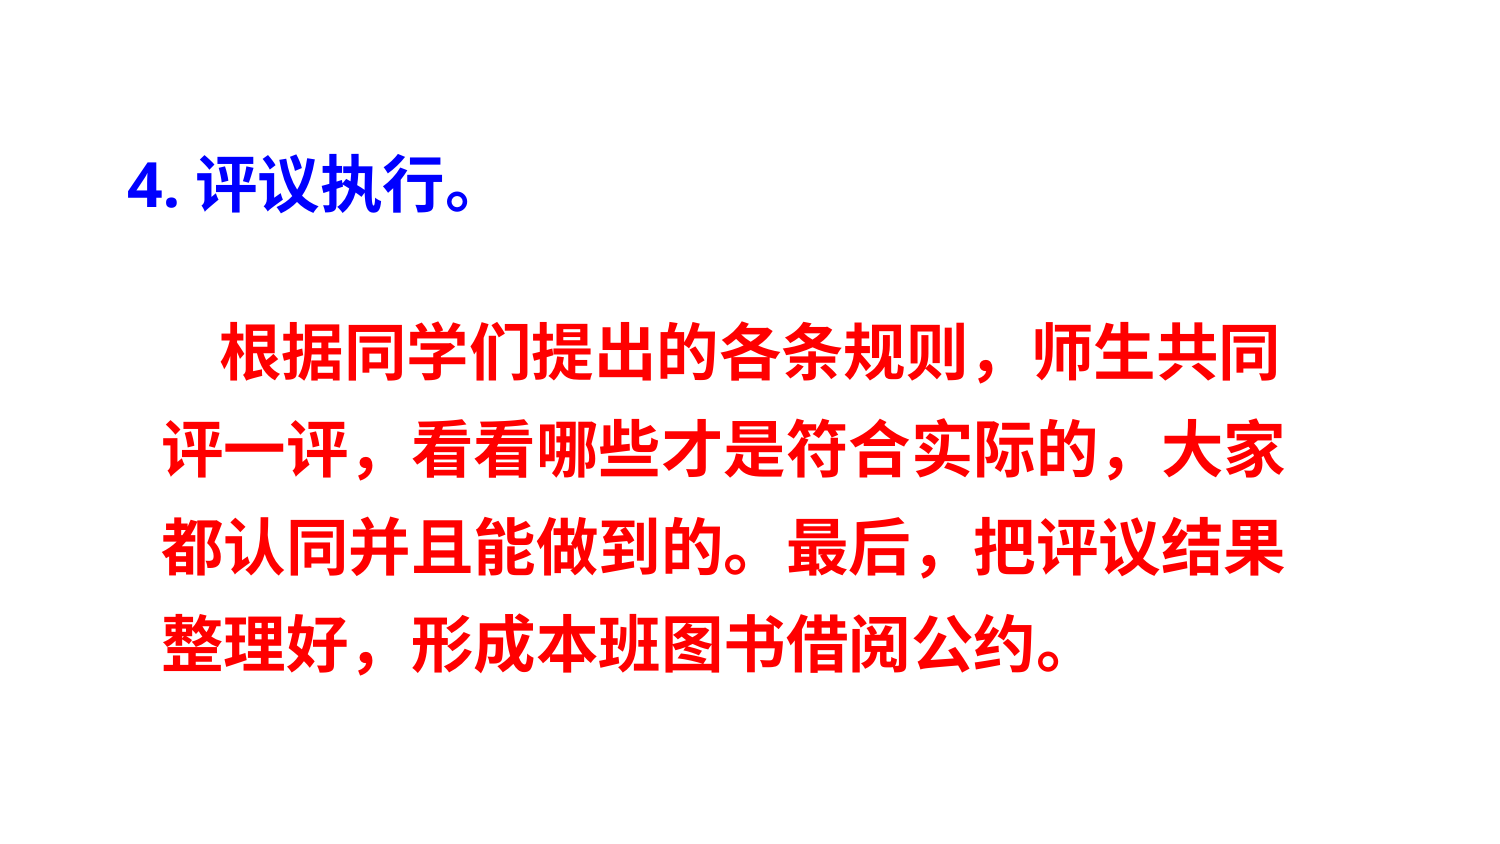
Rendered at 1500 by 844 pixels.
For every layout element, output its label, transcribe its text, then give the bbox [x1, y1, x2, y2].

text_box 4.评议执行。 [47, 114, 1418, 228]
text_box 根据同学们提出的各条规则，师生共同评一评，看看哪些才是符合实际的，大家都认同并且能做到的。最后，把评议结果整理好，形成本班图书借阅公约。 [150, 284, 1315, 686]
